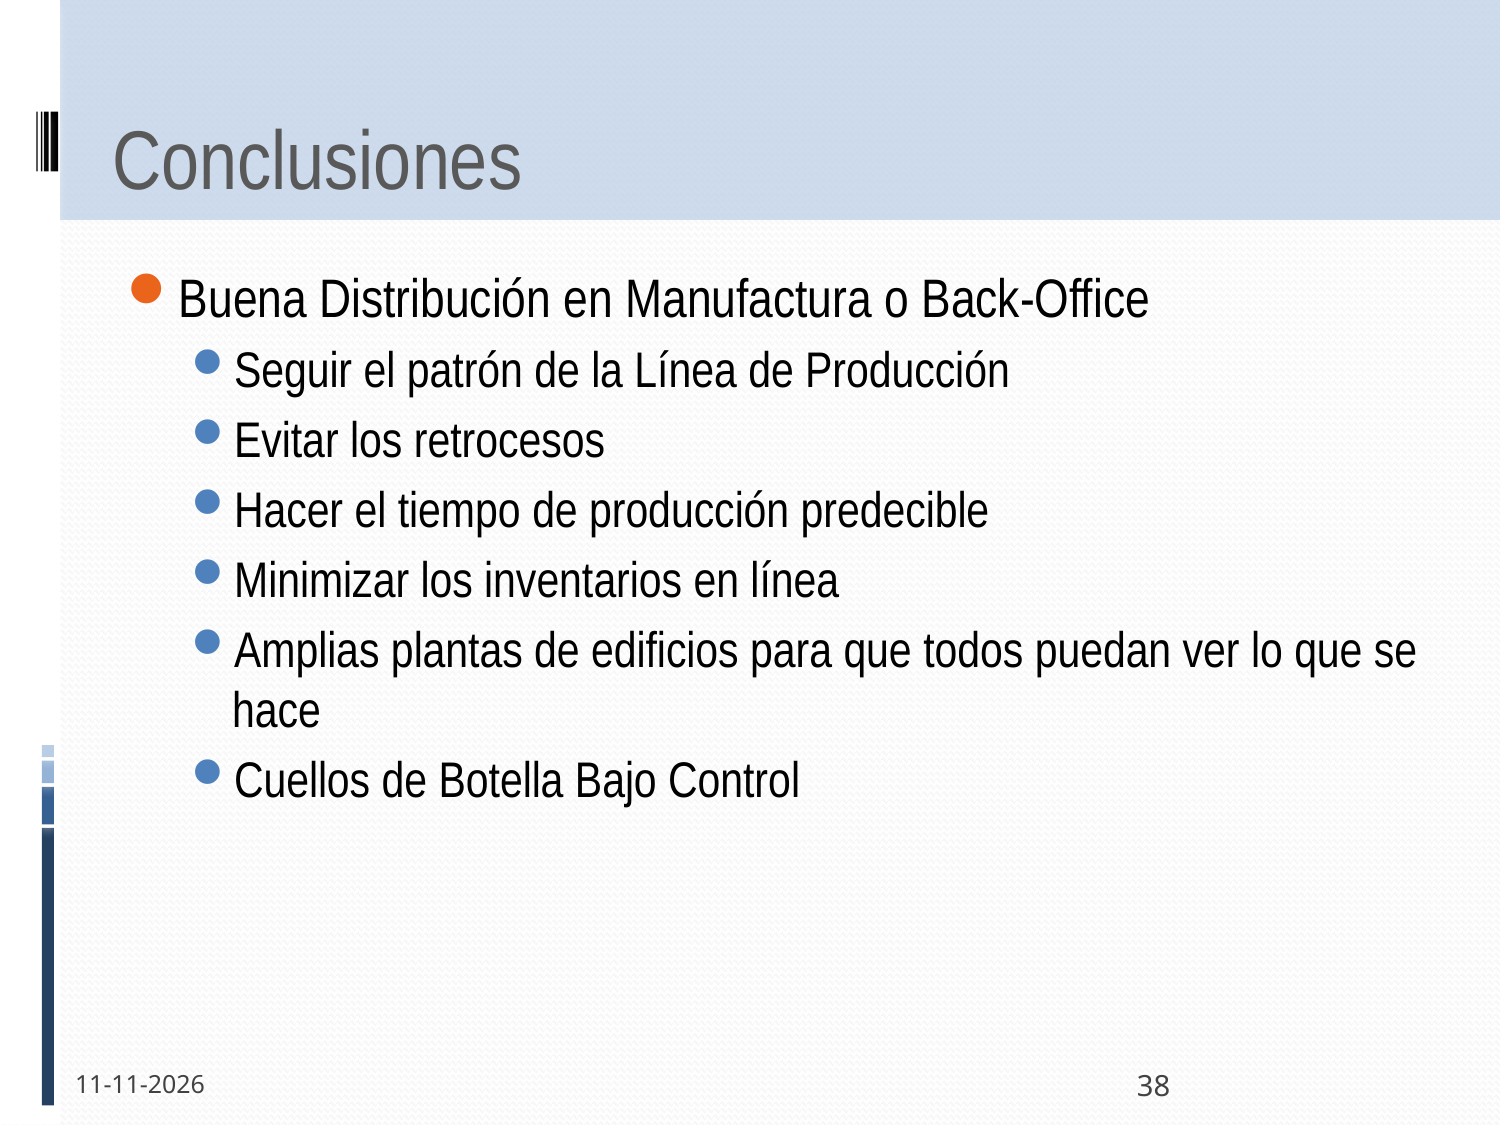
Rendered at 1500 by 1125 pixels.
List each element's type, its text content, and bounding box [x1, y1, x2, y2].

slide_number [75, 1042, 243, 1103]
title Conclusiones [111, 18, 1436, 207]
list Buena Distribución en Manufactura o Back-Office Seguir el patrón de la Línea de Producción Evitar los retrocesos Hacer el tiempo de producción predecible Minimizar los inventarios en línea Amplias plantas de edificios para que todos puedan ver lo que se hace Cuellos de Botella Bajo Control [111, 255, 1436, 1038]
slide_number 38 [1045, 1046, 1171, 1107]
